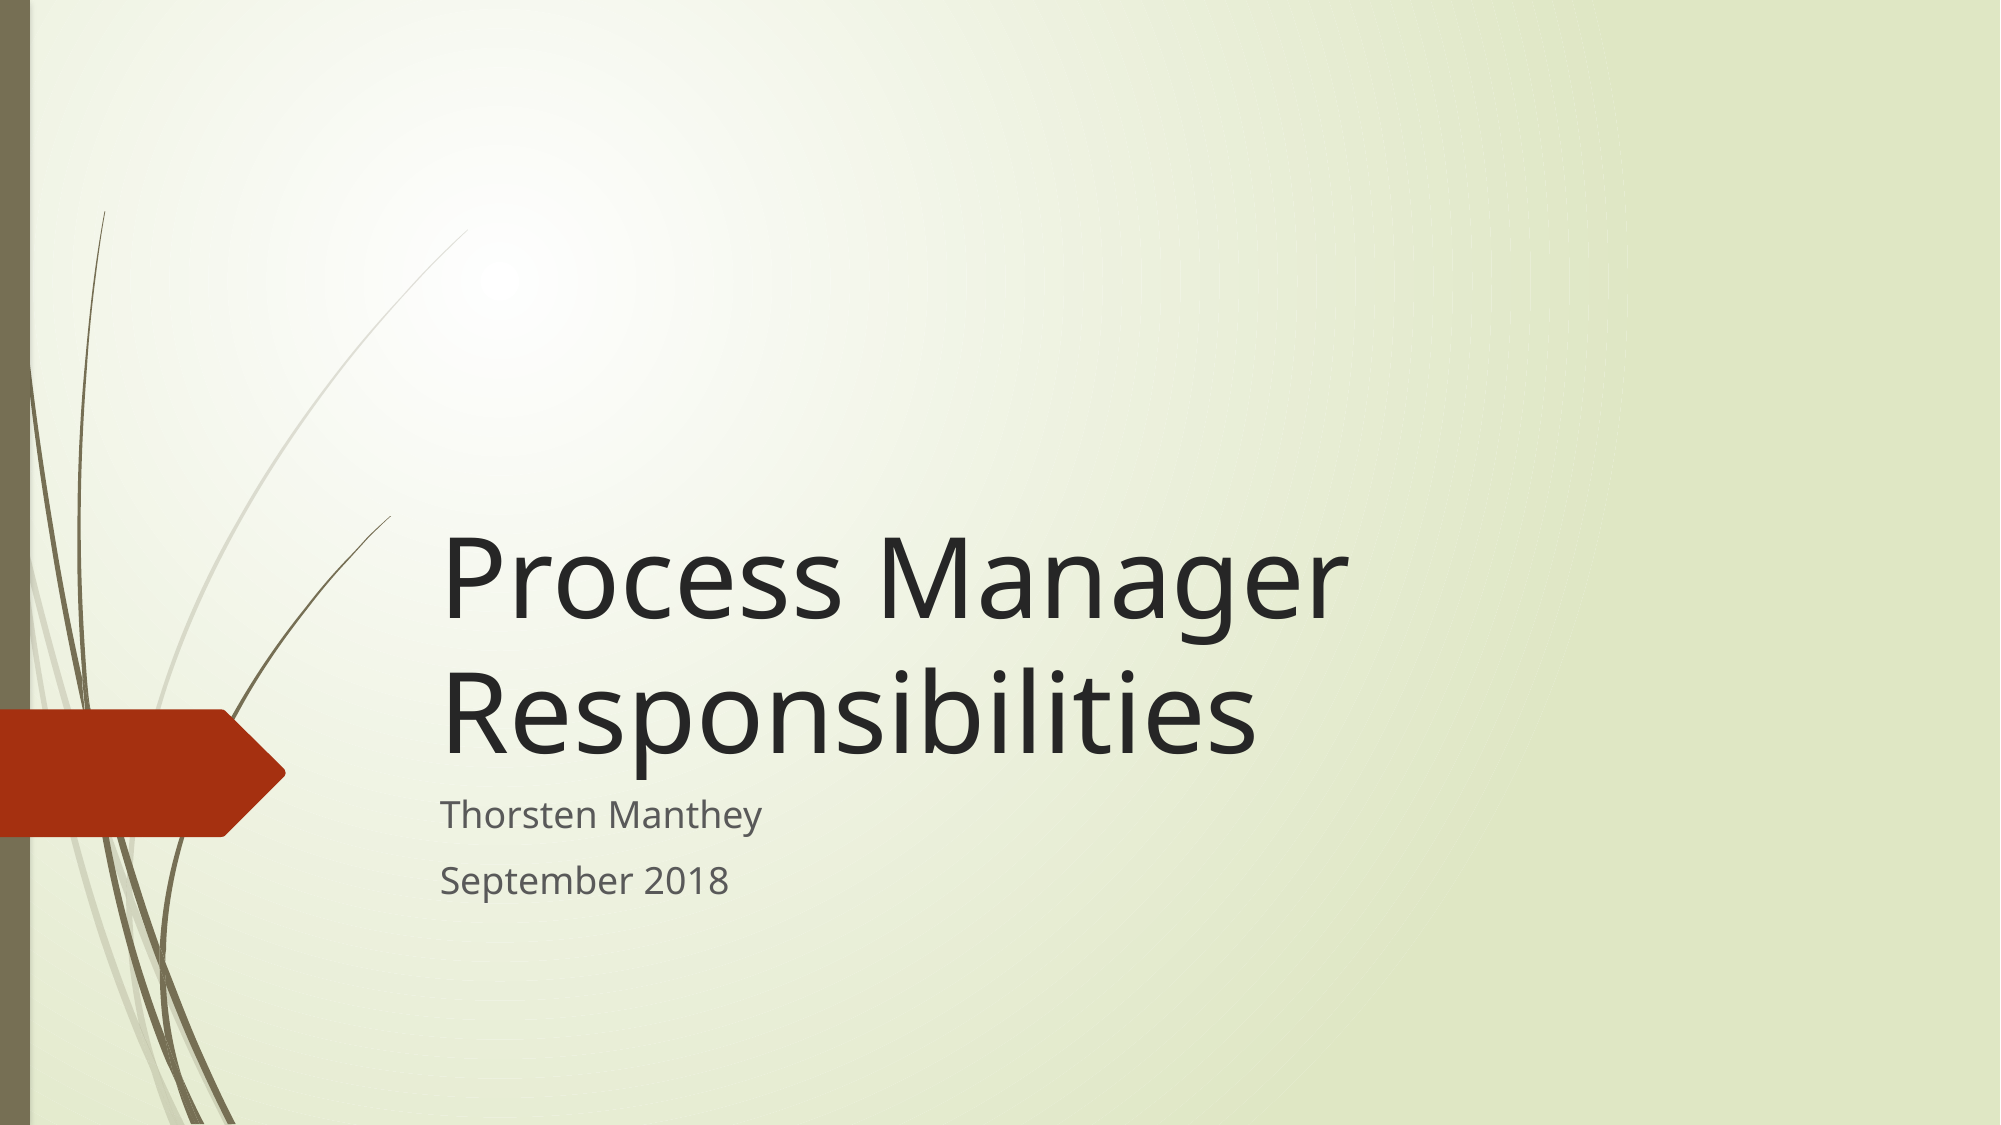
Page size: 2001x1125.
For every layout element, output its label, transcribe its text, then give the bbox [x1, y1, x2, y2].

subtitle Thorsten Manthey September 2018 [424, 783, 1888, 969]
title Process Manager Responsibilities [424, 412, 1888, 783]
